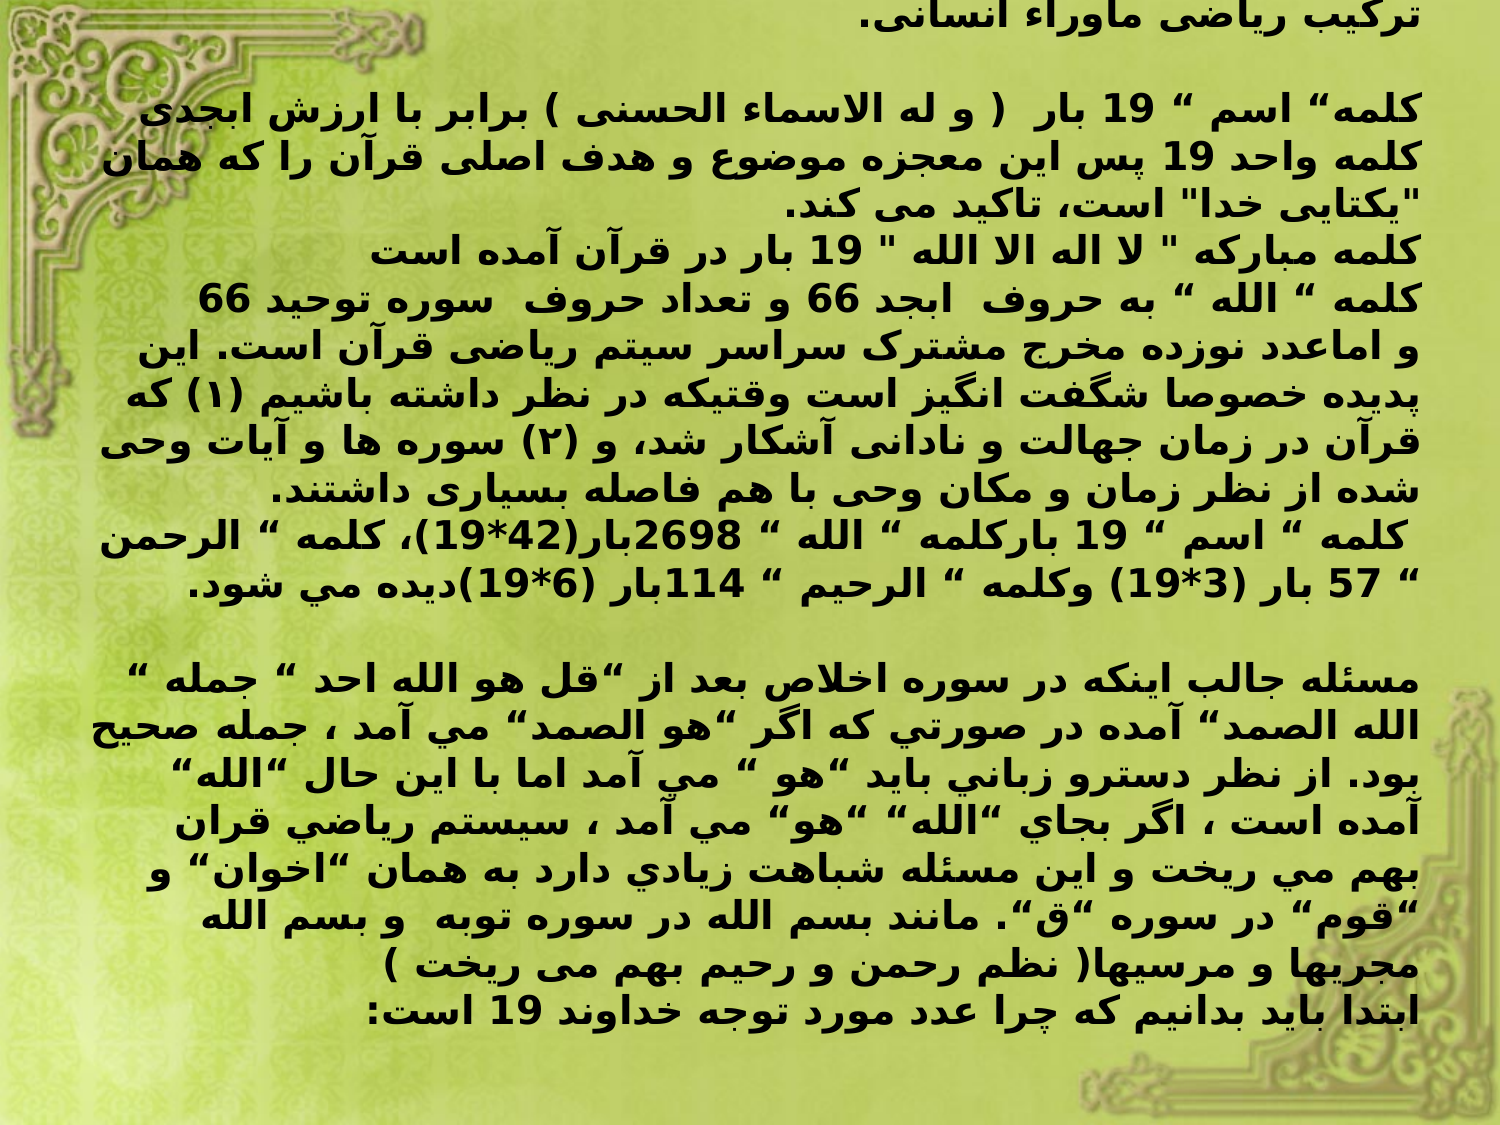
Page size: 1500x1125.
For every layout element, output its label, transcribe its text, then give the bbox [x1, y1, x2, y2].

title ب) تعداد حروف و ارزش ابجدی پديده بى نظيرى که در قرآن وجود دارد، در هيچ کتاب نوشته دست بشر يافت نميشود. هر يک از عناصر قرآن داراى ترکيبى است رياضى: سوره ها، آيات، لغات، تعداد حروف، تعداد کلمات هم خانواده، تعداد و انواع اسم هاى الهى، همگى داراى ترکيبى خاص هستند. براى اولين بار در تاريخ، ما کتابى داريم با اثبات نويسندگى الهى- ترکيب رياضى ماوراء انسانى. كلمه“ اسم “ 19 بار ( و له الاسماء الحسنی ) برابر با ارزش ابجدی کلمه واحد 19 پس اين معجزه موضوع و هدف اصلى قرآن را که همان "يکتايى خدا" است، تاکيد مى کند. کلمه مبارکه " لا اله الا الله " 19 بار در قرآن آمده است كلمه “ الله “ به حروف ابجد 66 و تعداد حروف سوره توحید 66 و اماعدد نوزده مخرج مشترک سراسر سيتم رياضى قرآن است. اين پديده خصوصا شگفت انگیز است وقتيکه در نظر داشته باشيم (۱) که قرآن در زمان جهالت و نادانى آشکار شد، و (۲) سوره ها و آيات وحى شده از نظر زمان و مکان وحى با هم فاصله بسيارى داشتند. كلمه ‍‎‎‎‎‏“ اسم “ 19 باركلمه “ الله “ 2698بار(42*19)، كلمه “ الرحمن “ 57 بار (3*19) وكلمه “ الرحيم “ 114بار (6*19)ديده مي شود. مسئله جالب اينكه در سوره اخلاص بعد از “قل هو الله احد “ جمله “ الله الصمد“ آمده در صورتي كه اگر “هو الصمد“ مي آمد ، جمله صحيح بود. از نظر دسترو زباني بايد “هو “ مي آمد اما با اين حال “الله“ آمده است ، اگر بجاي “الله“ “هو“ مي آمد ، سيستم رياضي قران بهم مي ريخت و اين مسئله شباهت زيادي دارد به همان “اخوان“ و “قوم“ در سوره “ق“. مانند بسم الله در سوره توبه و بسم الله مجریها و مرسیها( نظم رحمن و رحیم بهم می ریخت ) ابتدا باید بدانیم که چرا عدد مورد توجه خداوند 19 است: [74, 124, 1438, 1088]
picture [0, 0, 1500, 1125]
